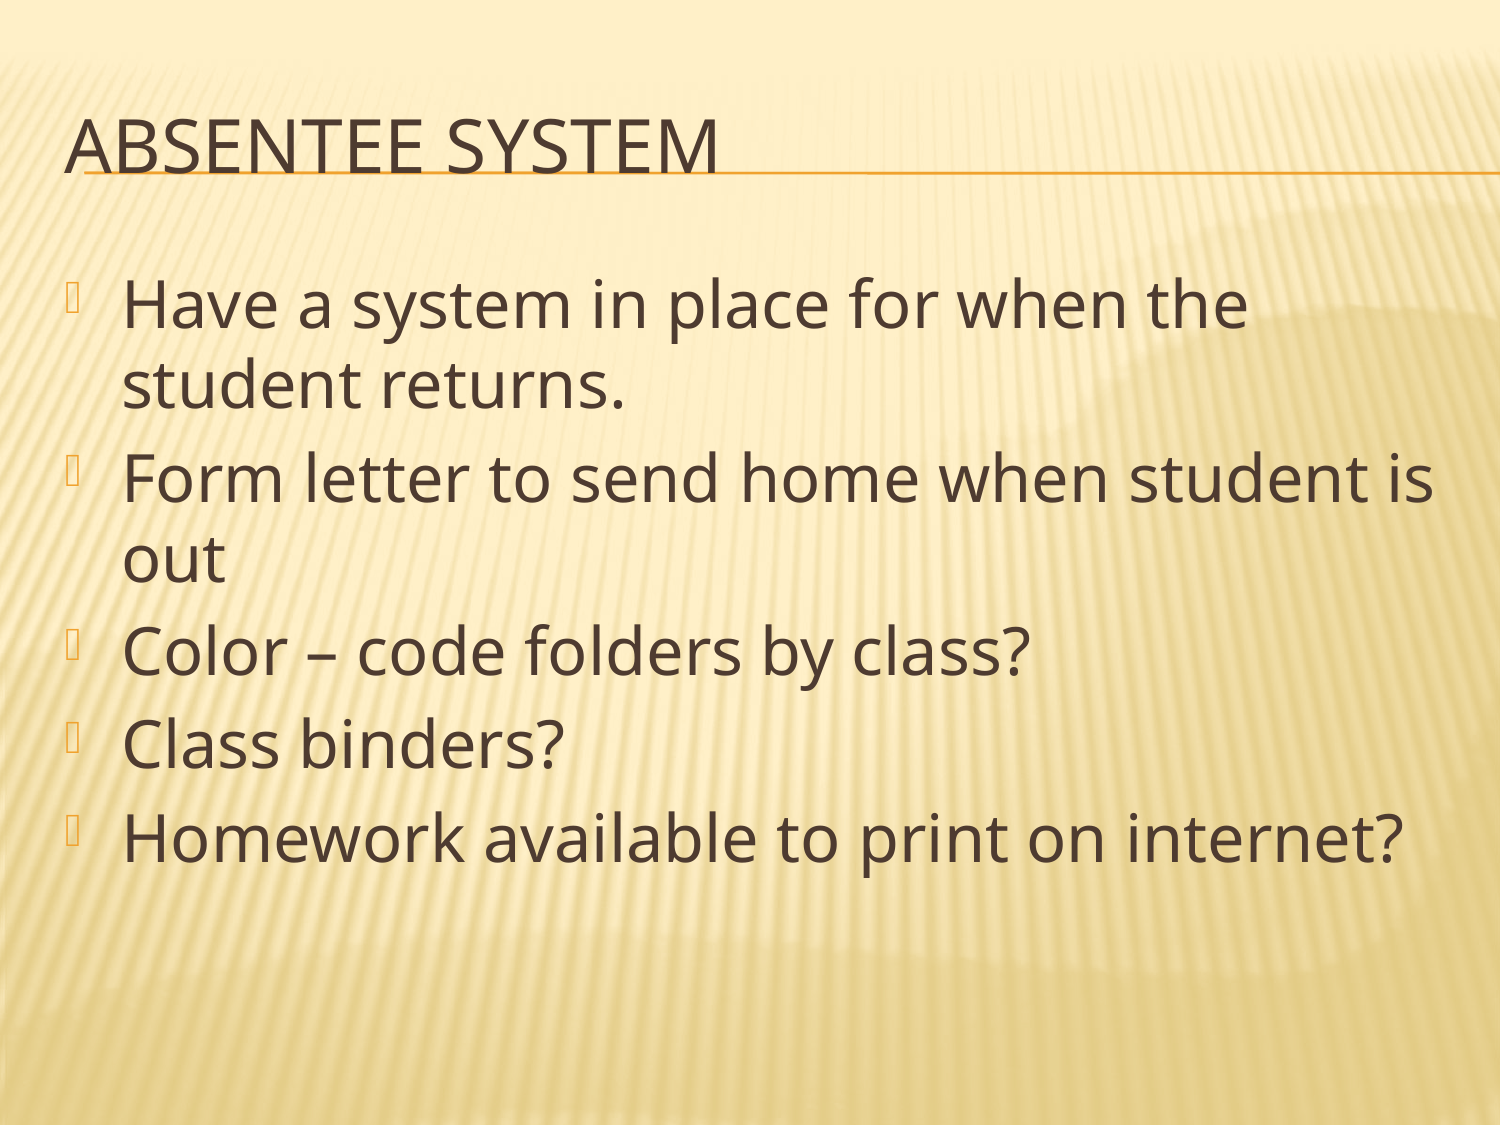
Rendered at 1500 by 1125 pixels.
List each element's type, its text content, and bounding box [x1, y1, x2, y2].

list Have a system in place for when the student returns. Form letter to send home when student is out Color – code folders by class? Class binders? Homework available to print on internet? [50, 254, 1475, 998]
title Absentee system [50, 75, 1475, 213]
